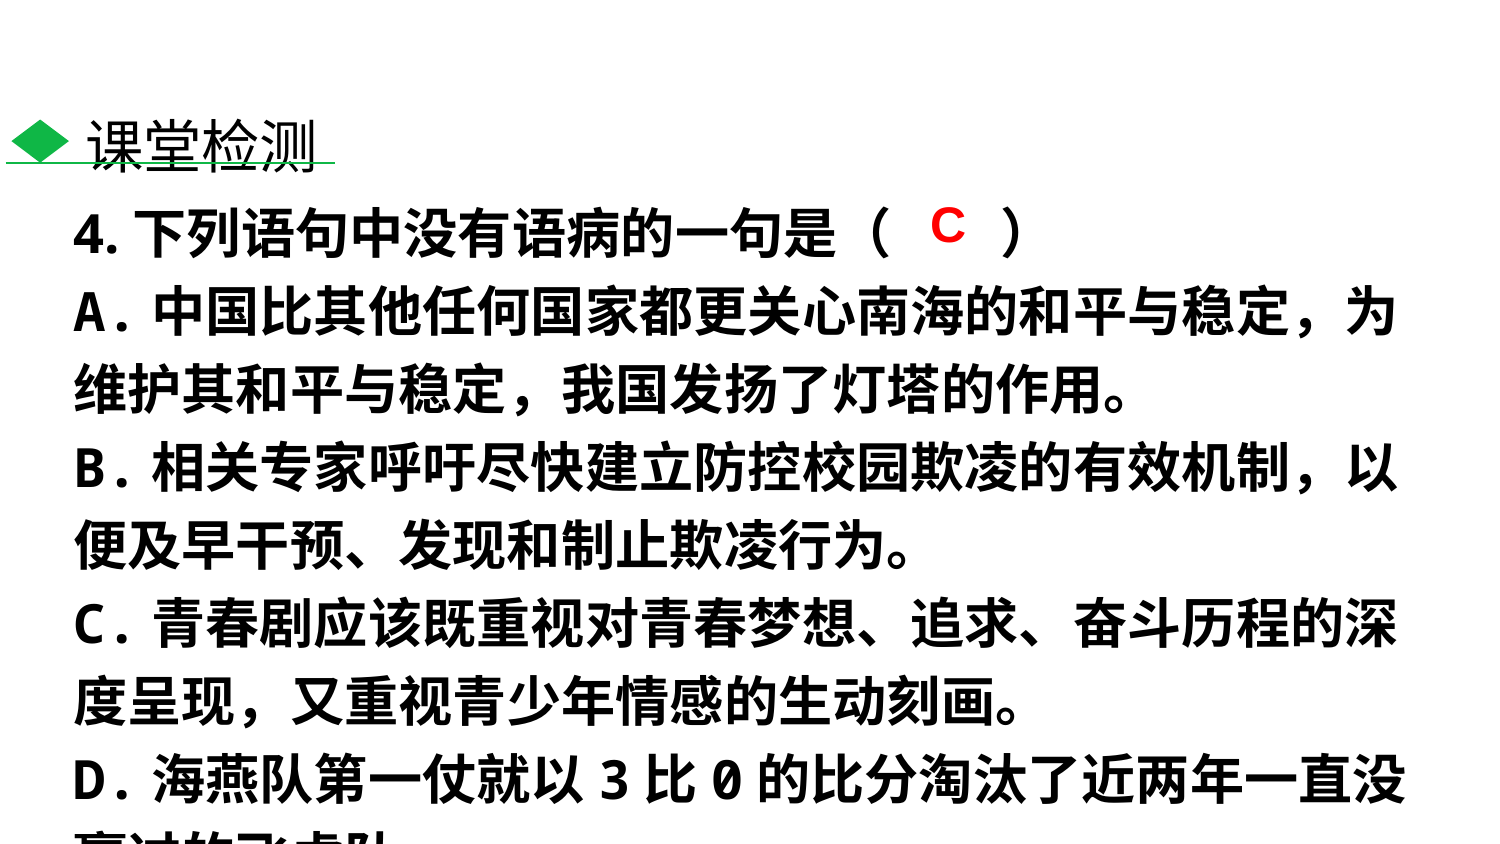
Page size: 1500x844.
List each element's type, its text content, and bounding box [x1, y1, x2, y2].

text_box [5, 102, 336, 189]
text_box C [915, 184, 963, 260]
text_box 4.下列语句中没有语病的一句是（ ） A.中国比其他任何国家都更关心南海的和平与稳定，为维护其和平与稳定，我国发扬了灯塔的作用。 B.相关专家呼吁尽快建立防控校园欺凌的有效机制，以便及早干预、发现和制止欺凌行为。 C.青春剧应该既重视对青春梦想、追求、奋斗历程的深度呈现，又重视青少年情感的生动刻画。 D.海燕队第一仗就以3比0的比分淘汰了近两年一直没赢过的飞虎队。 [58, 179, 1442, 844]
